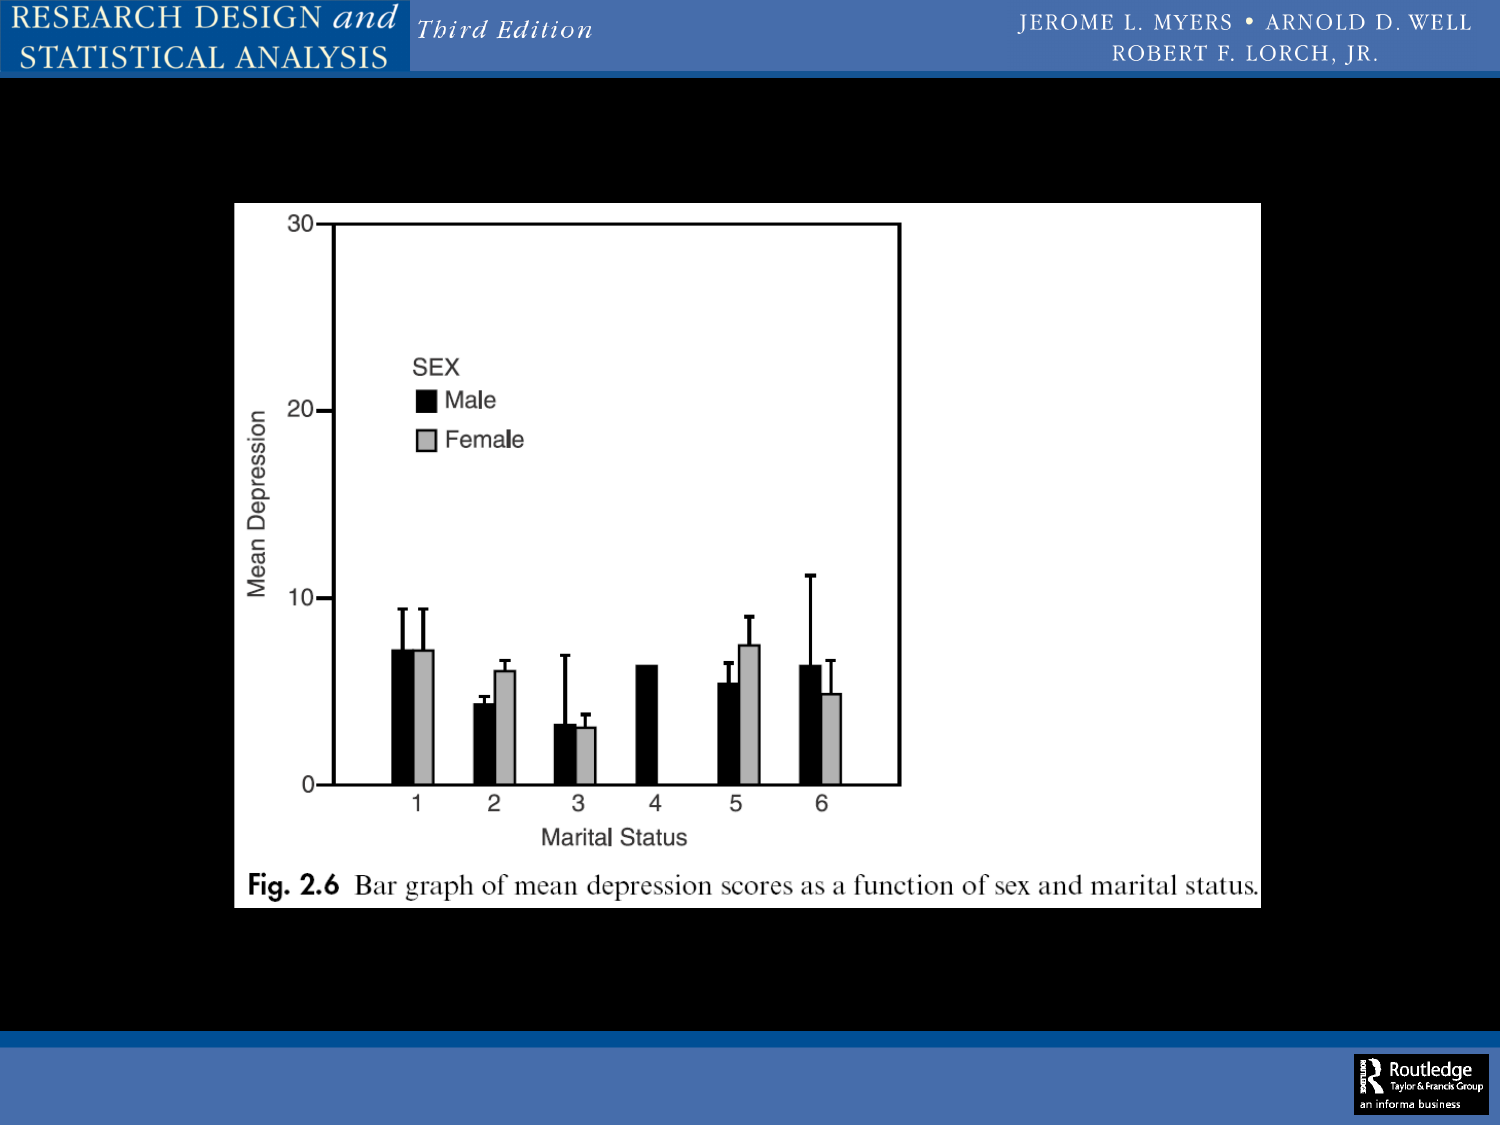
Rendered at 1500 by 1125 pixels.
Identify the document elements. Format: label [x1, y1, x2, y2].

picture [0, 1031, 1500, 1125]
picture [0, 0, 1500, 78]
list [234, 202, 1262, 908]
